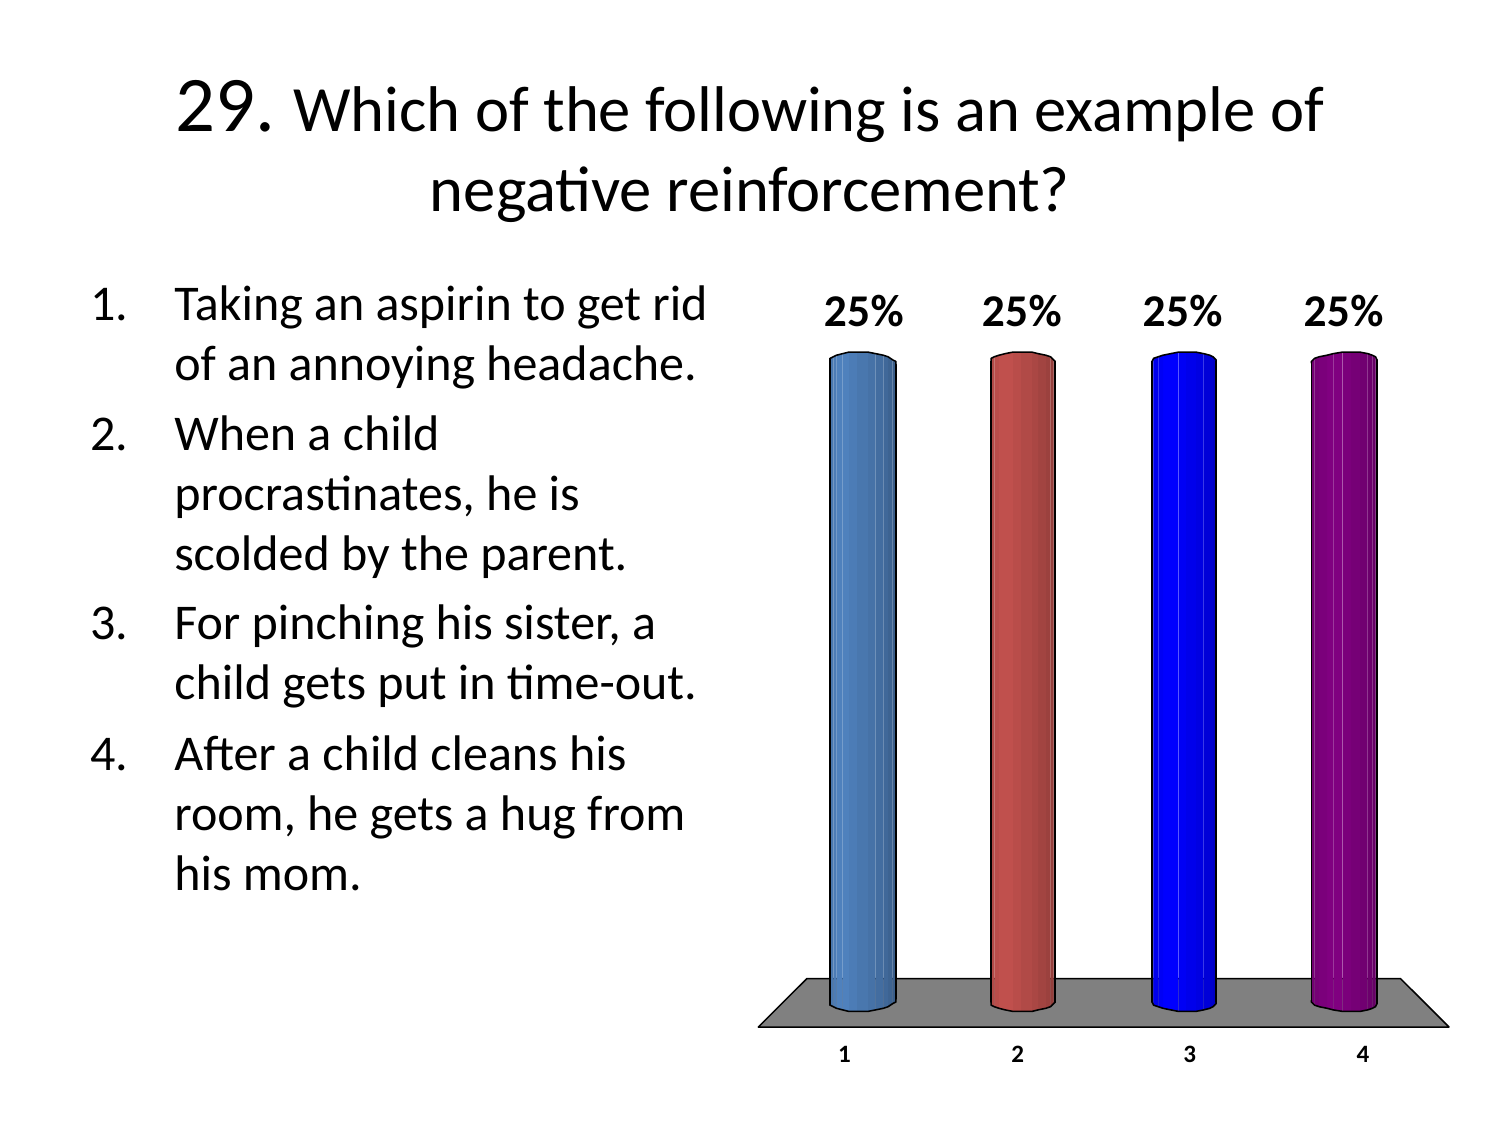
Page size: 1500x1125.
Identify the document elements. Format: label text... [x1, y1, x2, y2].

title 29. Which of the following is an example of negative reinforcement? [75, 45, 1425, 233]
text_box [739, 270, 1490, 1115]
list Taking an aspirin to get rid of an annoying headache. When a child procrastinates, he is scolded by the parent. For pinching his sister, a child gets put in time-out. After a child cleans his room, he gets a hug from his mom. [75, 262, 750, 1005]
